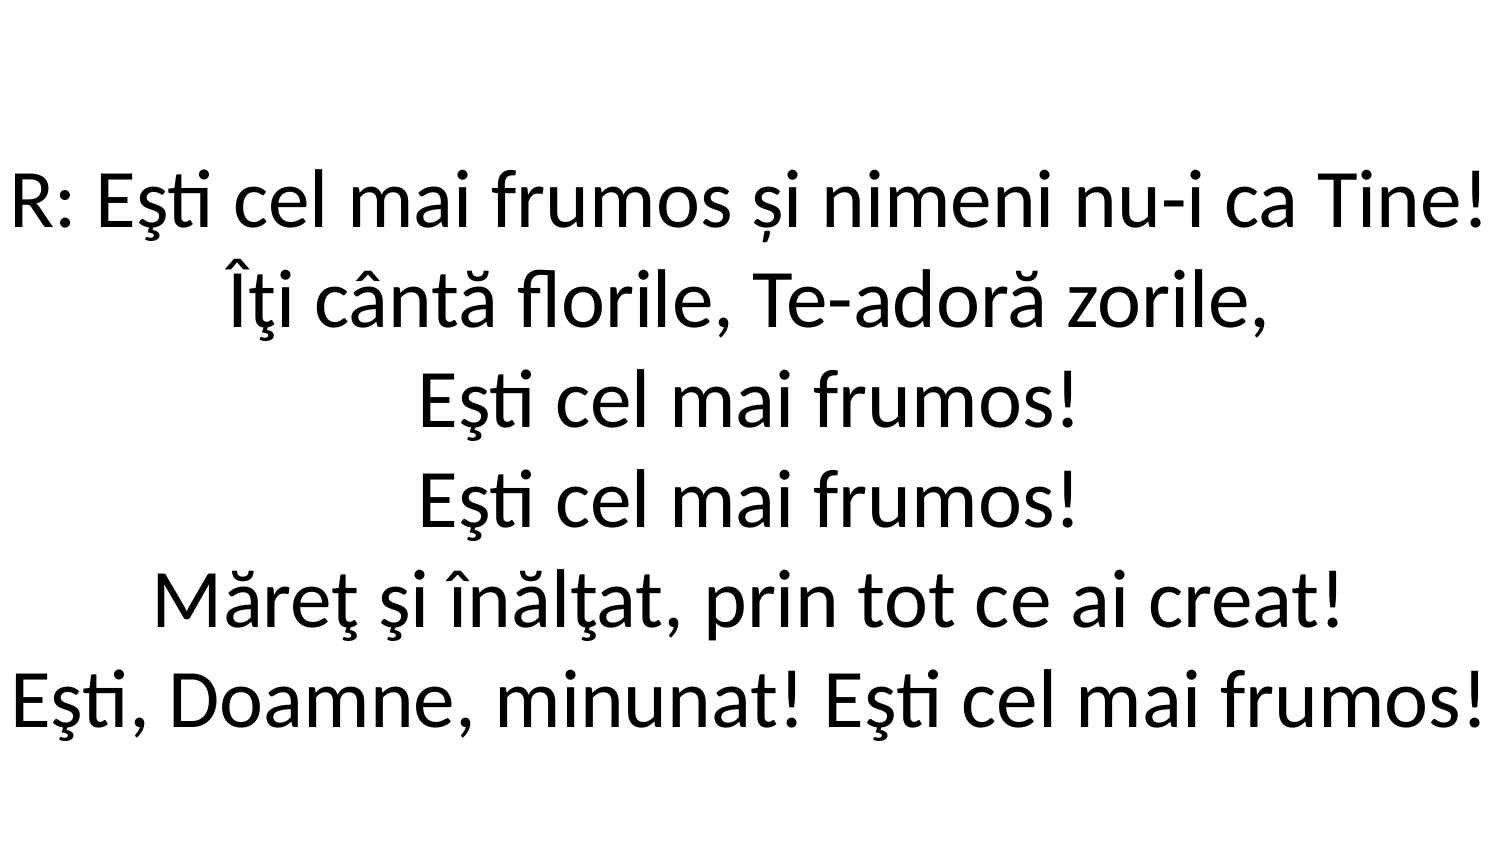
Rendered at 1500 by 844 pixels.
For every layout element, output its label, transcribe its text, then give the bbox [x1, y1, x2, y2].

text_box R: Eşti cel mai frumos și nimeni nu-i ca Tine! Îţi cântă florile, Te-adoră zorile, Eşti cel mai frumos! Eşti cel mai frumos! Măreţ şi înălţat, prin tot ce ai creat! Eşti, Doamne, minunat! Eşti cel mai frumos! [0, 92, 1500, 752]
